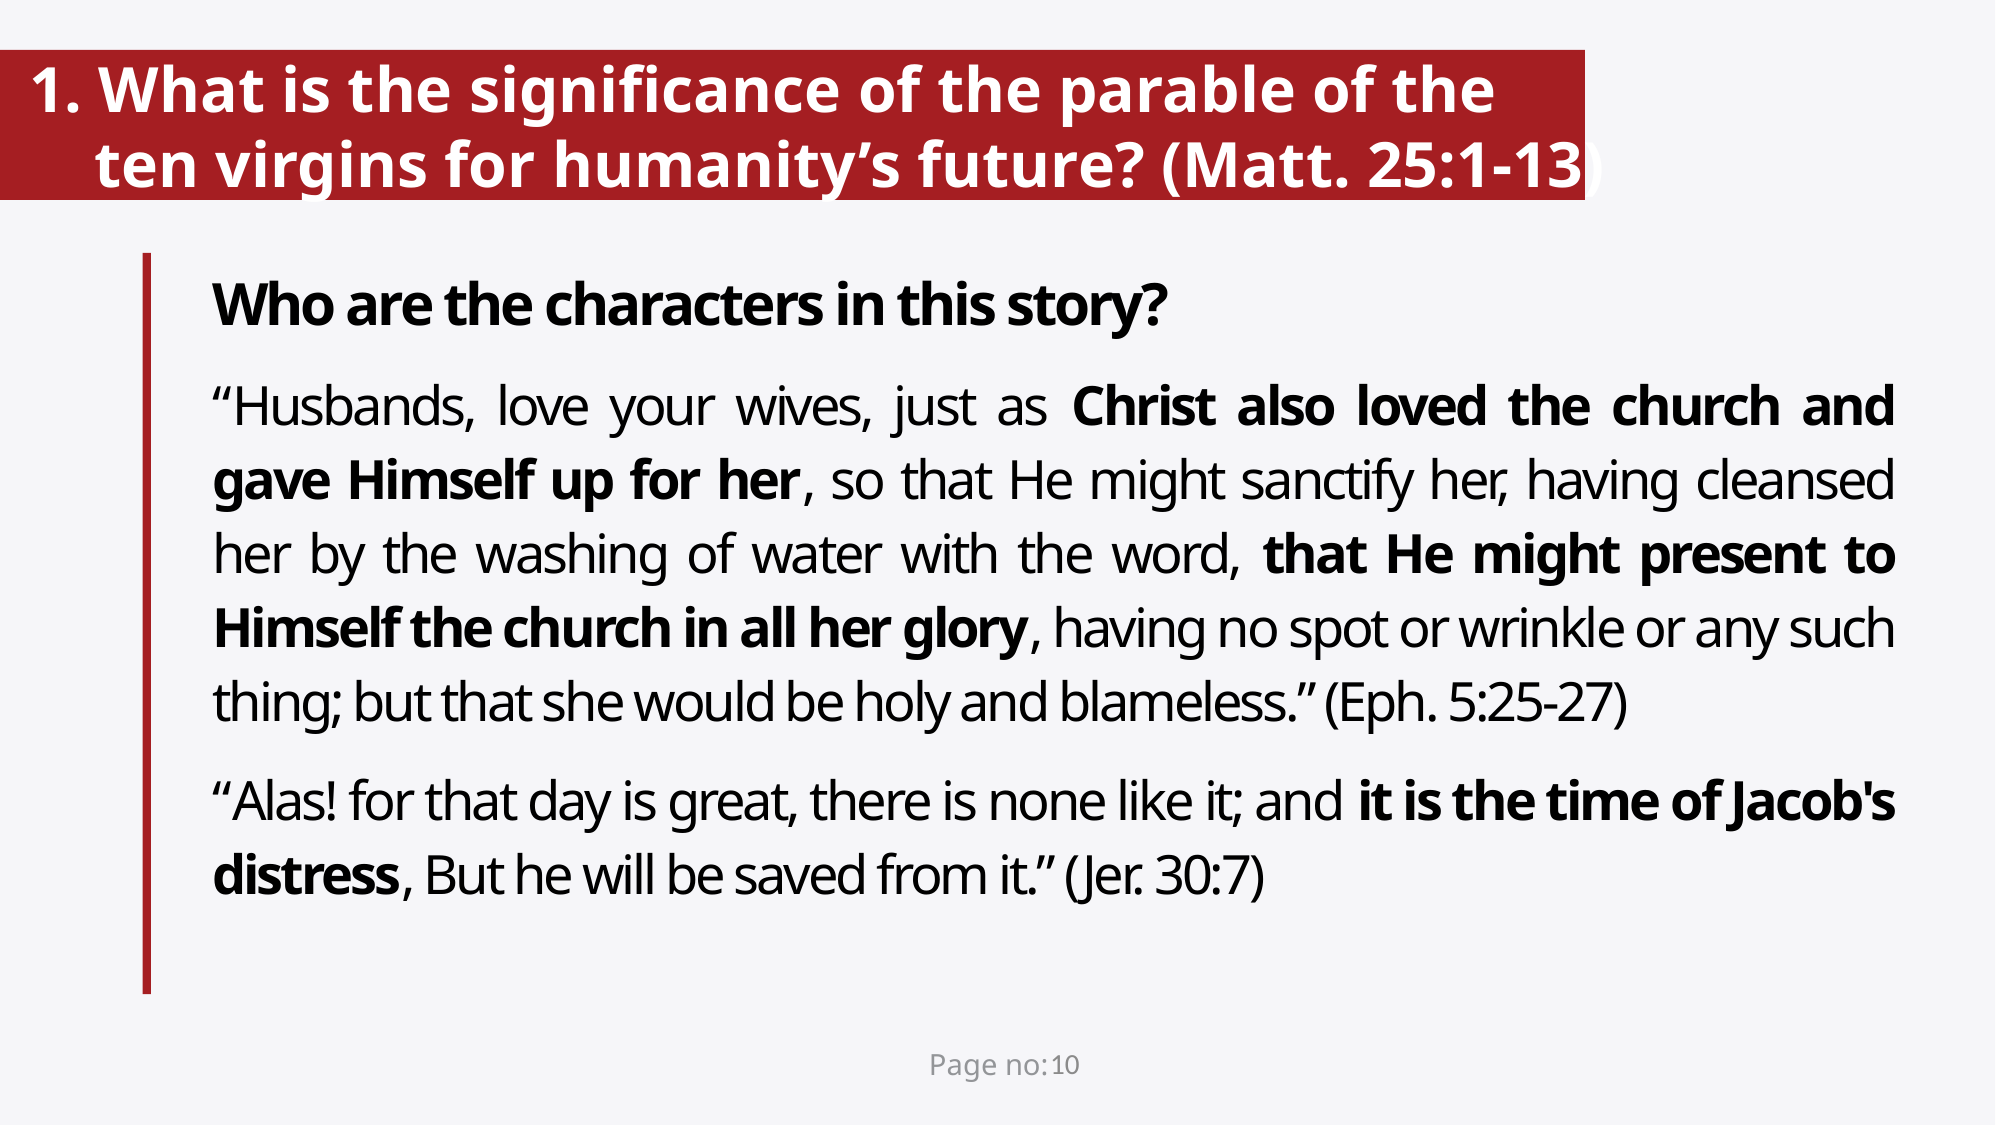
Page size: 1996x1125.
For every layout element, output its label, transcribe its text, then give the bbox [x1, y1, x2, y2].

title 1. What is the significance of the parable of the ten virgins for humanity’s future? (Matt. 25:1-13) [14, 62, 1810, 188]
subtitle Who are the characters in this story? “Husbands, love your wives, just as Christ also loved the church and gave Himself up for her, so that He might sanctify her, having cleansed her by the washing of water with the word, that He might present to Himself the church in all her glory, having no spot or wrinkle or any such thing; but that she would be holy and blameless.” (Eph. 5:25-27) “Alas! for that day is great, there is none like it; and it is the time of Jacob's distress, But he will be saved from it.” (Jer. 30:7) [197, 249, 1910, 1000]
